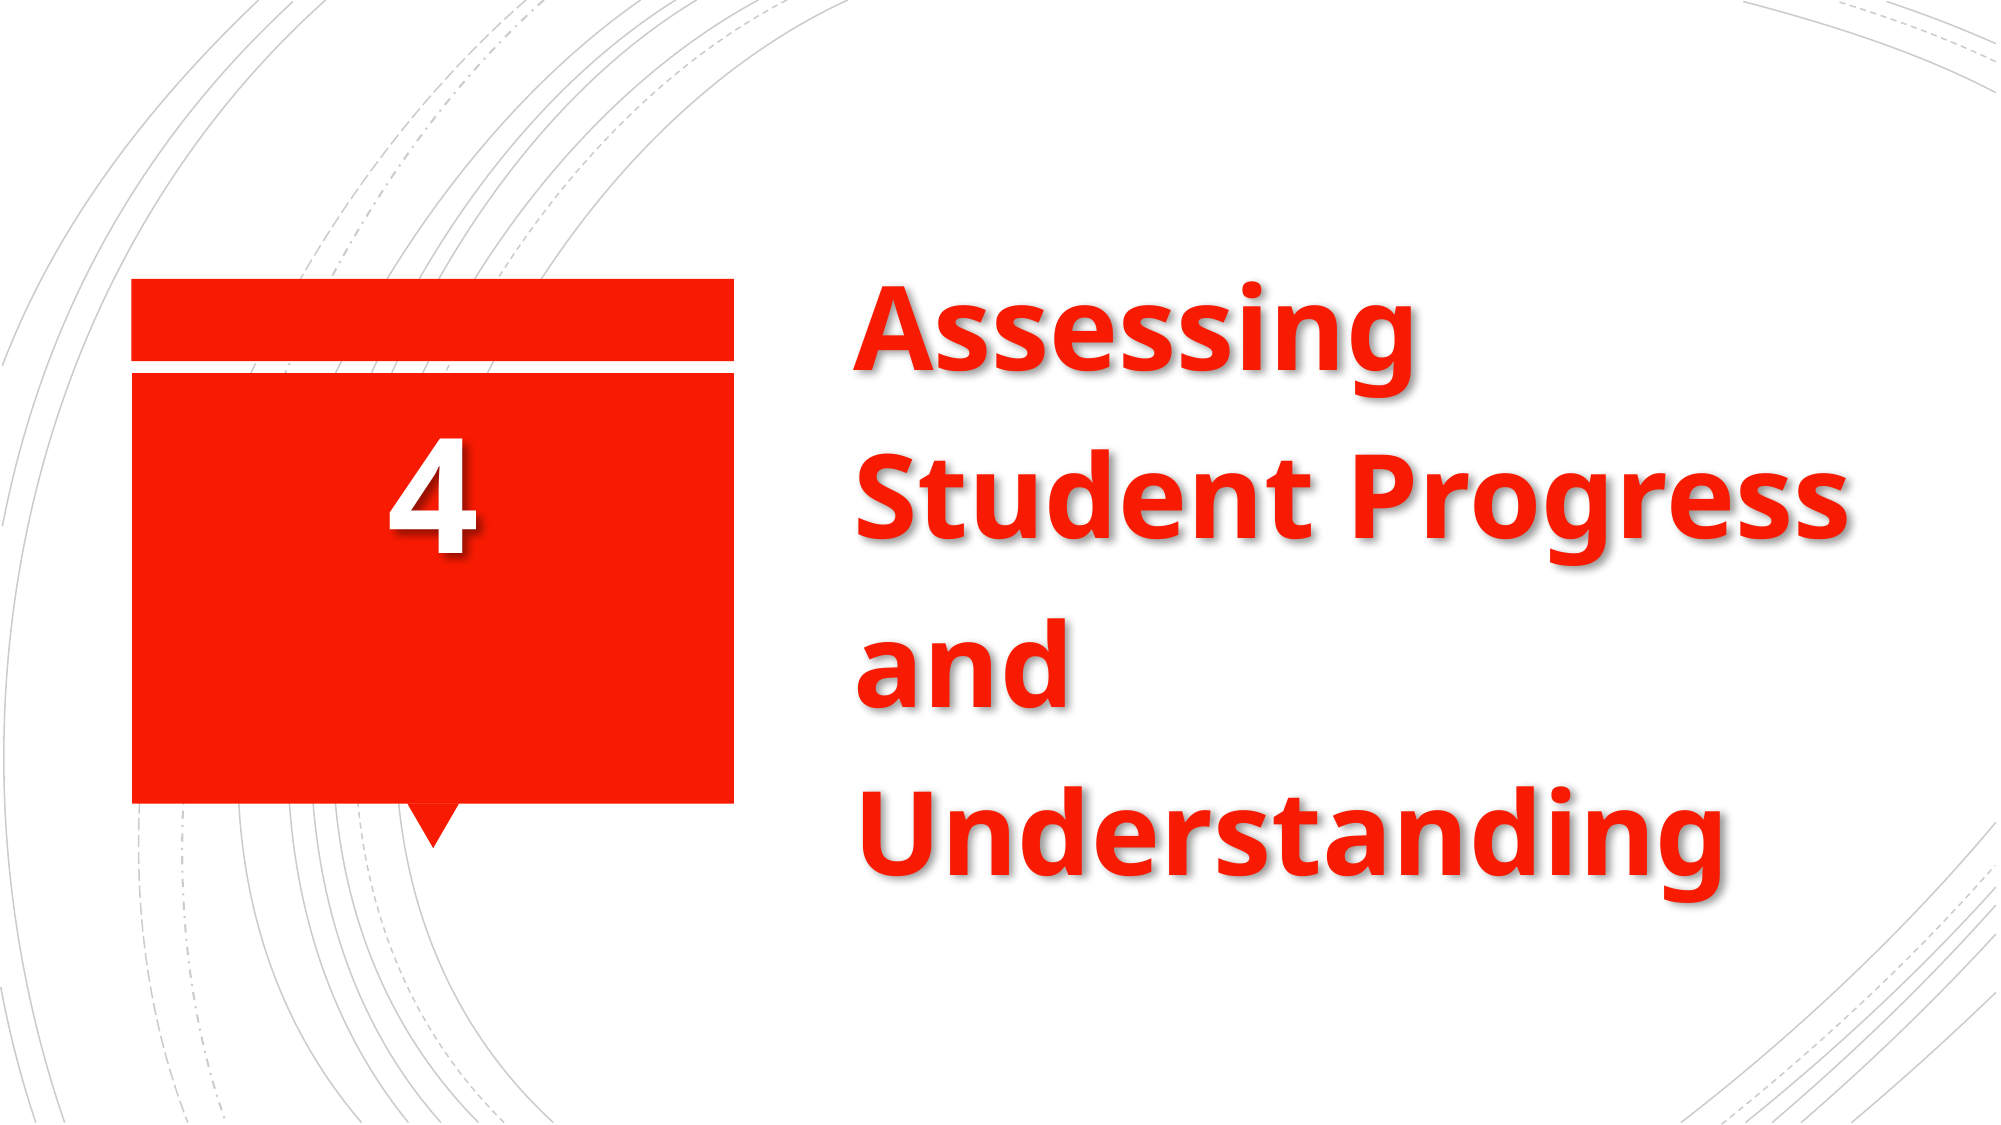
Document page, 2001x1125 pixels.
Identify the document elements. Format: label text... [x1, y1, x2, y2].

list Assessing Student Progress and Understanding [838, 131, 1868, 993]
title 4 [145, 385, 721, 587]
